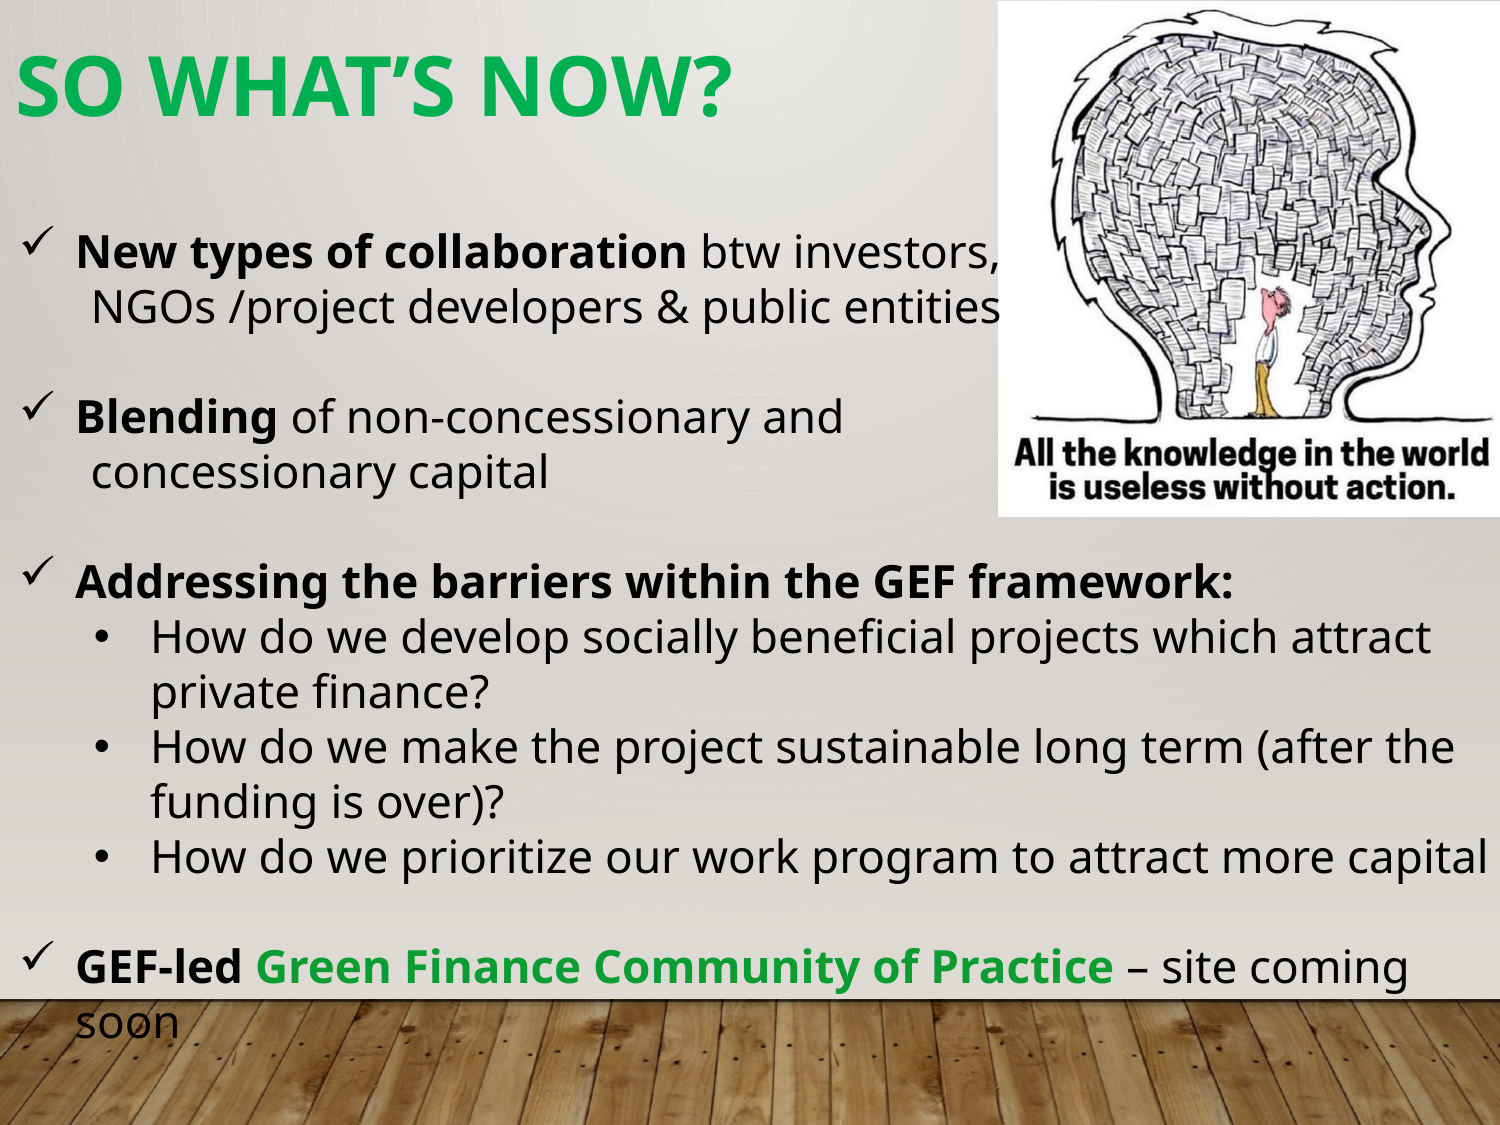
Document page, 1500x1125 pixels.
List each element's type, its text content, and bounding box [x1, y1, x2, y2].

picture [997, 1, 1500, 517]
title So what’s now? [0, 37, 997, 188]
text_box New types of collaboration btw investors, NGOs /project developers & public entities Blending of non-concessionary and concessionary capital Addressing the barriers within the GEF framework: How do we develop socially beneficial projects which attract private finance? How do we make the project sustainable long term (after the funding is over)? How do we prioritize our work program to attract more capital GEF-led Green Finance Community of Practice – site coming soon [3, 160, 1500, 1125]
